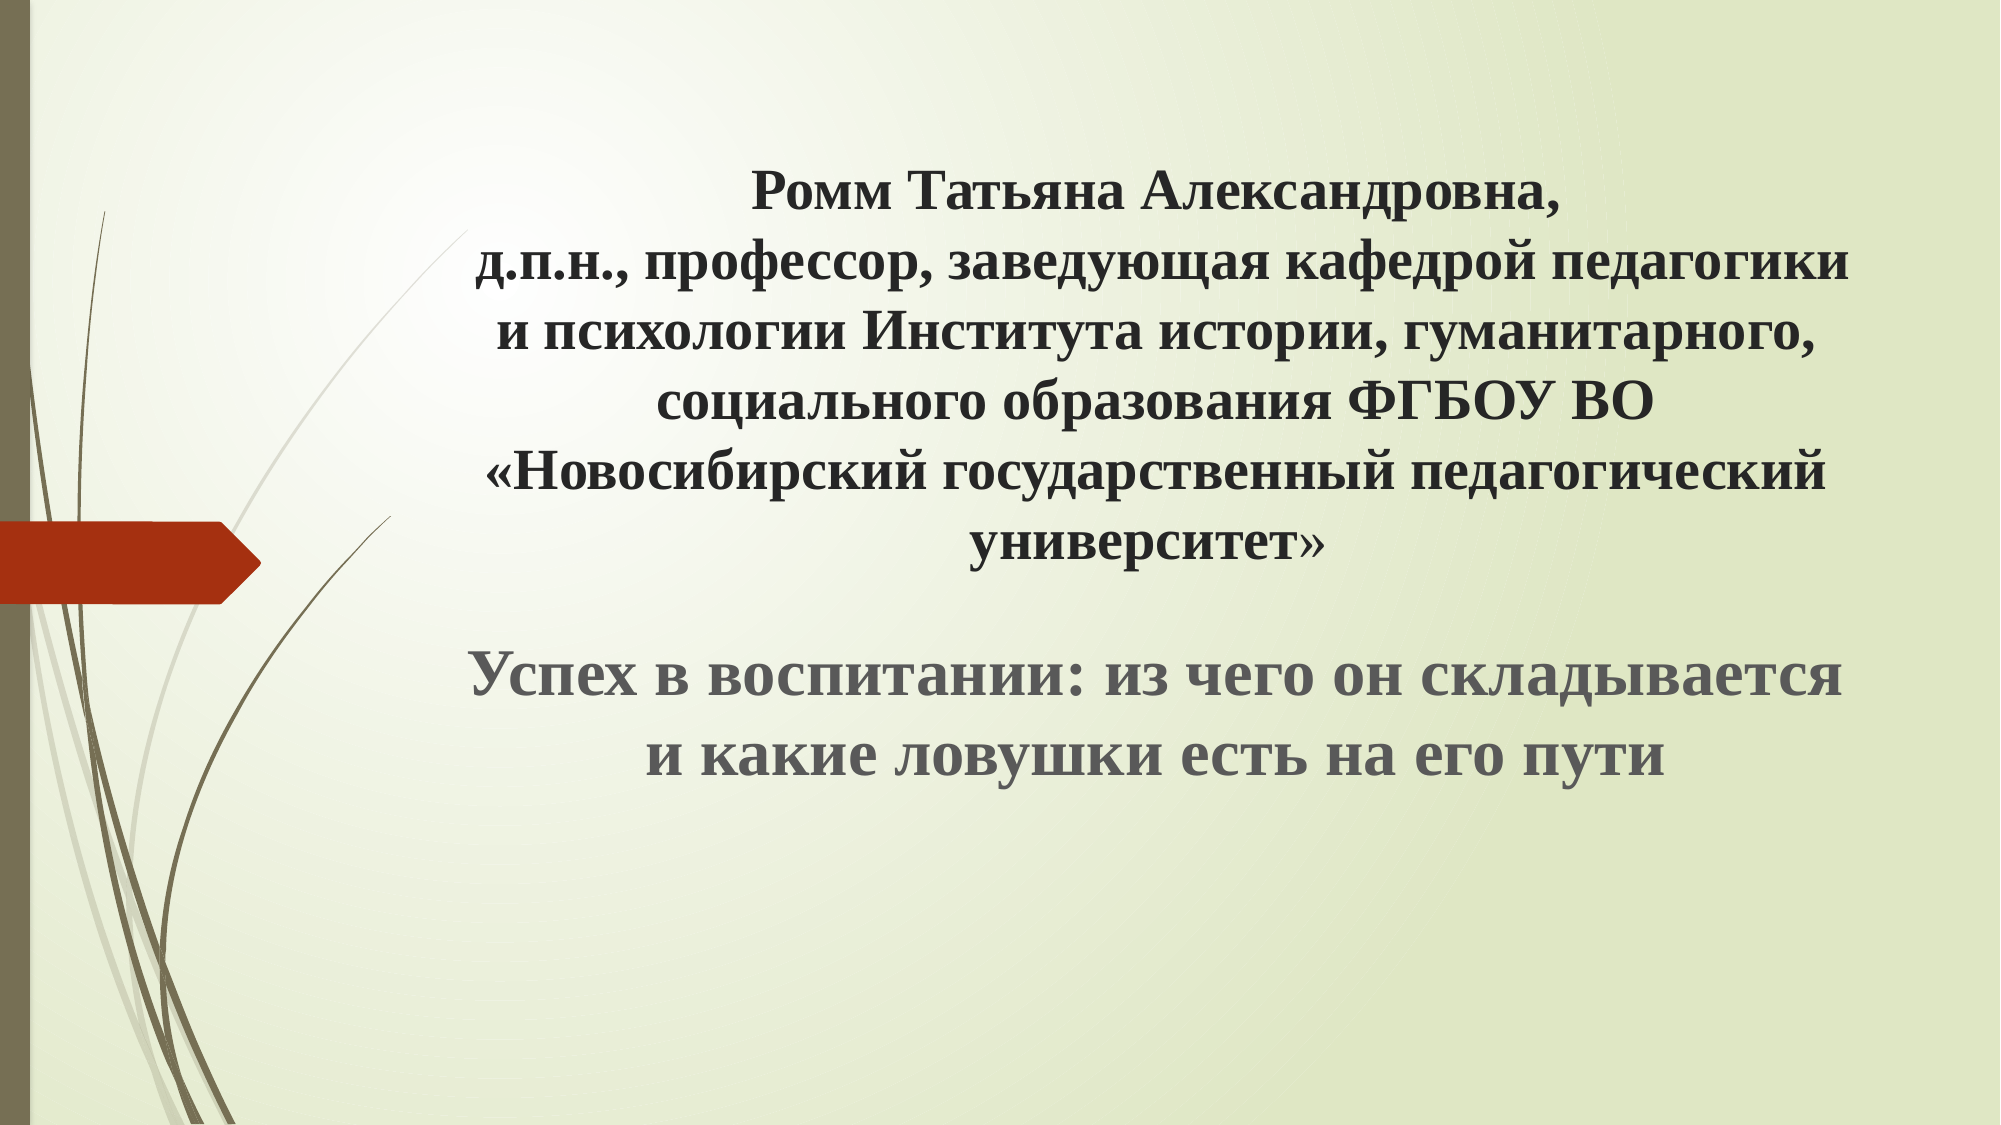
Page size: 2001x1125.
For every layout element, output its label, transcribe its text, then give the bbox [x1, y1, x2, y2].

list Успех в воспитании: из чего он складывается и какие ловушки есть на его пути [424, 621, 1888, 879]
title Ромм Татьяна Александровна, д.п.н., профессор, заведующая кафедрой педагогики и психологии Института истории, гуманитарного, социального образования ФГБОУ ВО «Новосибирский государственный педагогический университет» [424, 57, 1888, 579]
